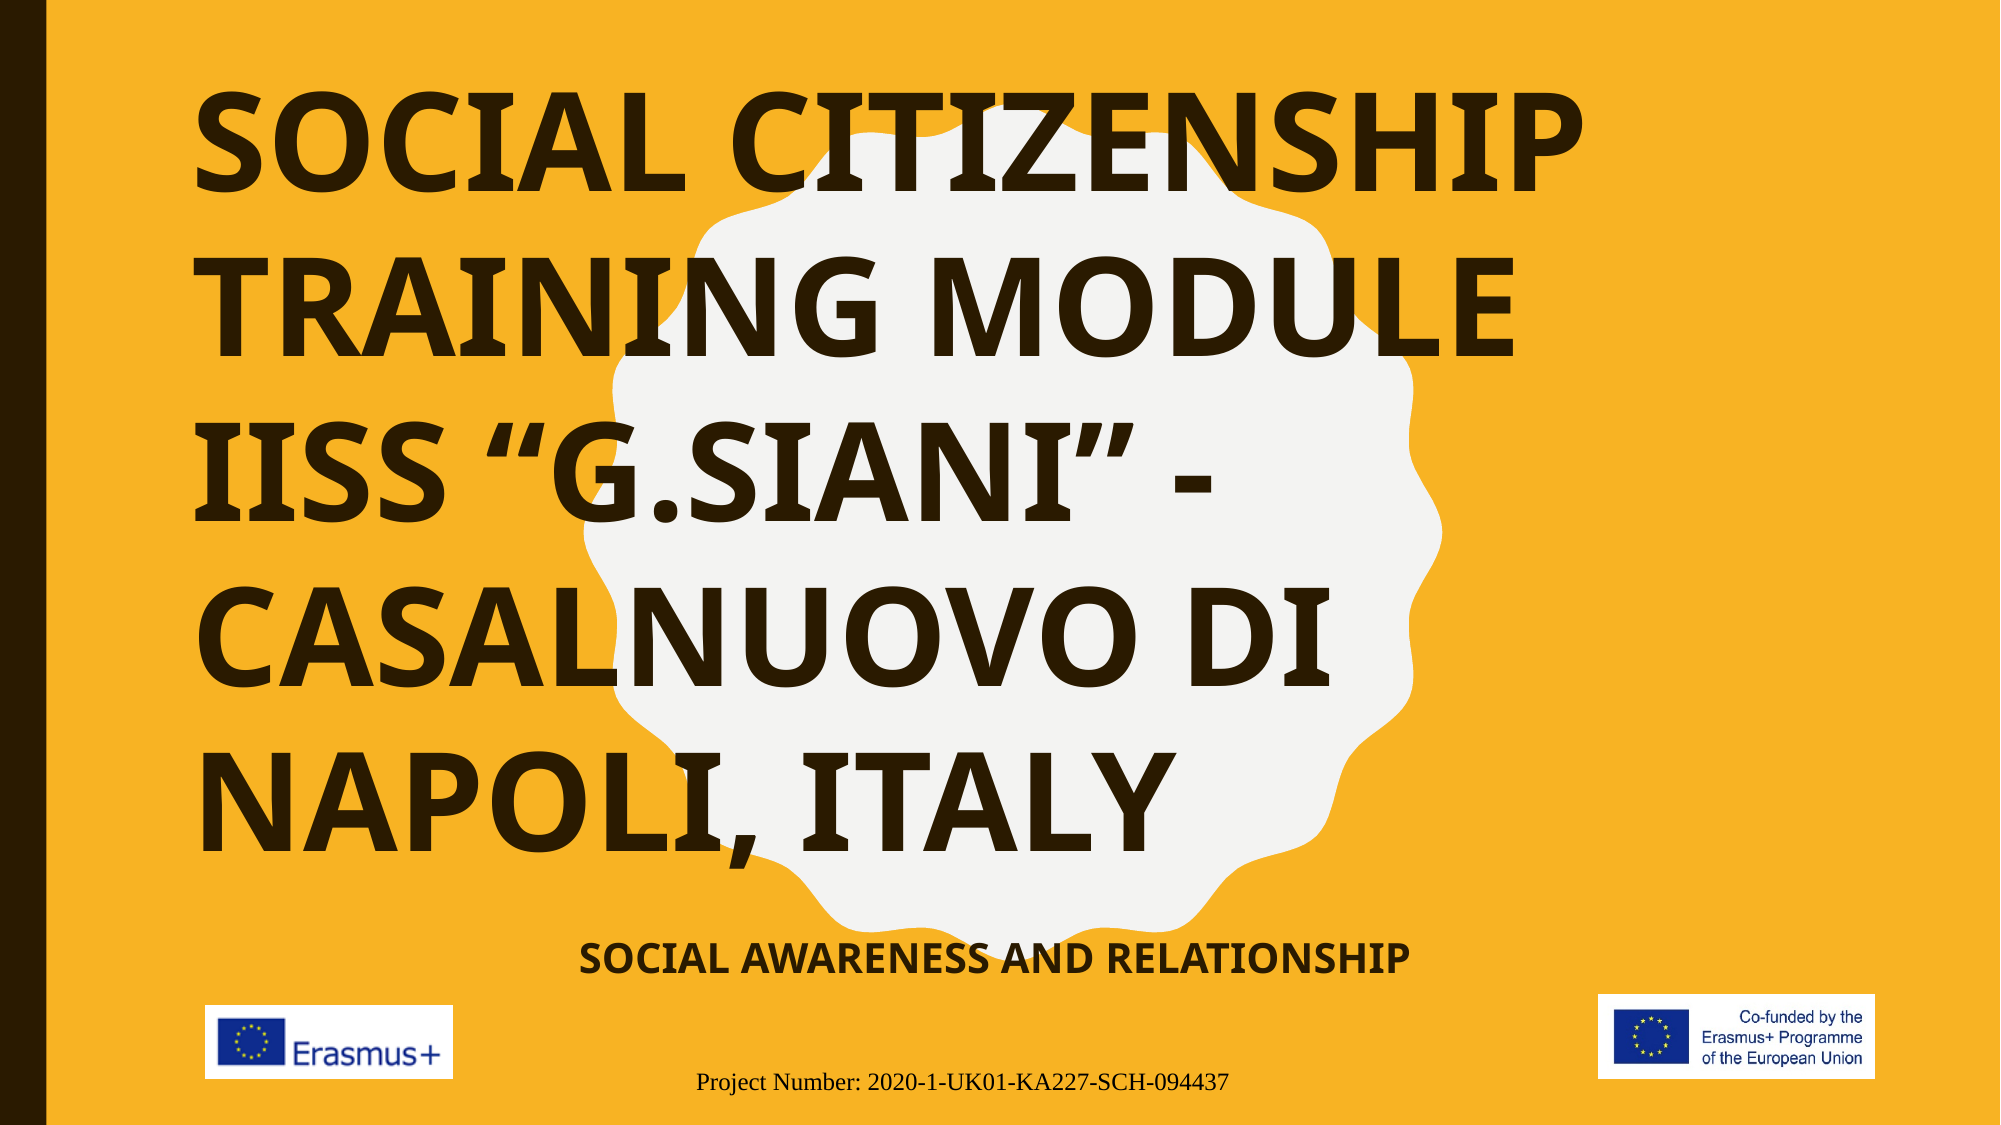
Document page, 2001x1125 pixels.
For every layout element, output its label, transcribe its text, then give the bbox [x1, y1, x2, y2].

text_box Project Number: 2020-1-UK01-KA227-SCH-094437 [501, 1052, 1425, 1110]
subtitle SOCIAL AWARENESS AND RELATIONSHIP [335, 924, 1655, 1046]
picture [1598, 993, 1876, 1079]
picture [205, 1005, 453, 1079]
title SOCIAL CITIZENSHIP TRAINING MODULE IISS “G.SIANI” - CASALNUOVO DI NAPOLI, ITALY [176, 180, 1870, 902]
